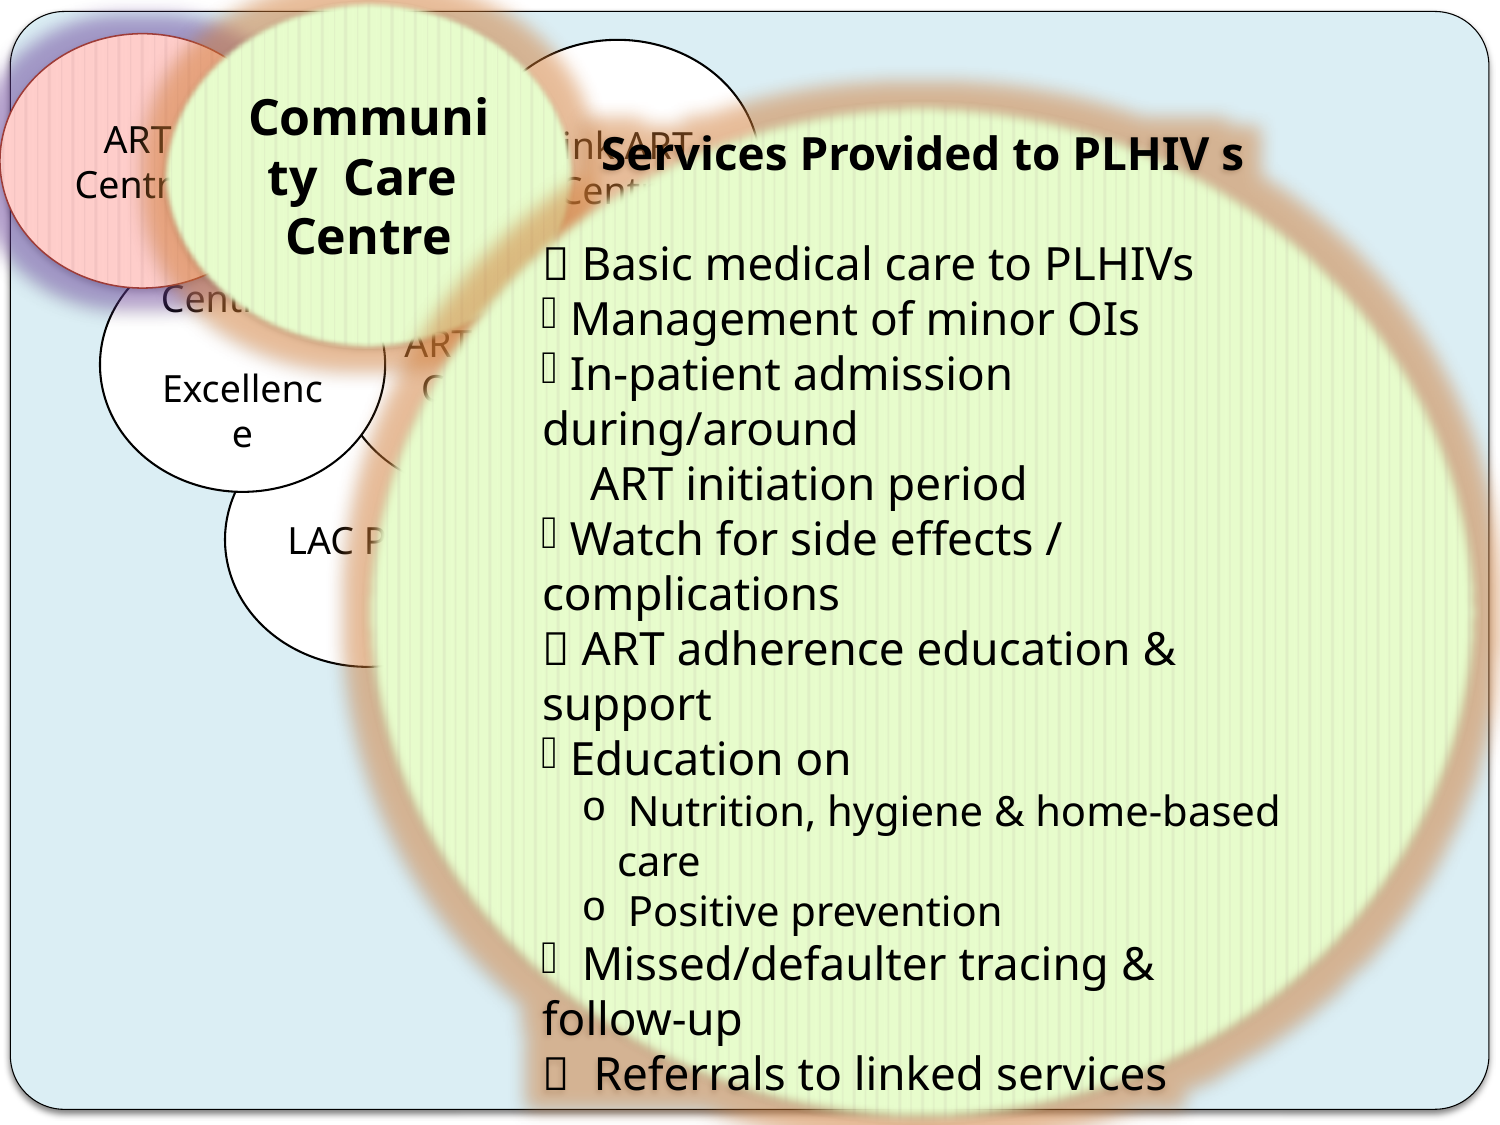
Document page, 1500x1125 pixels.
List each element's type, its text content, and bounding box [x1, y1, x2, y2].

text_box Services Provided to PLHIV s  Basic medical care to PLHIVs Management of minor OIs In-patient admission during/around ART initiation period Watch for side effects / complications  ART adherence education & support Education on Nutrition, hygiene & home-based care Positive prevention Missed/defaulter tracing & follow-up  Referrals to linked services [383, 115, 1468, 1109]
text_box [0, 0, 761, 668]
